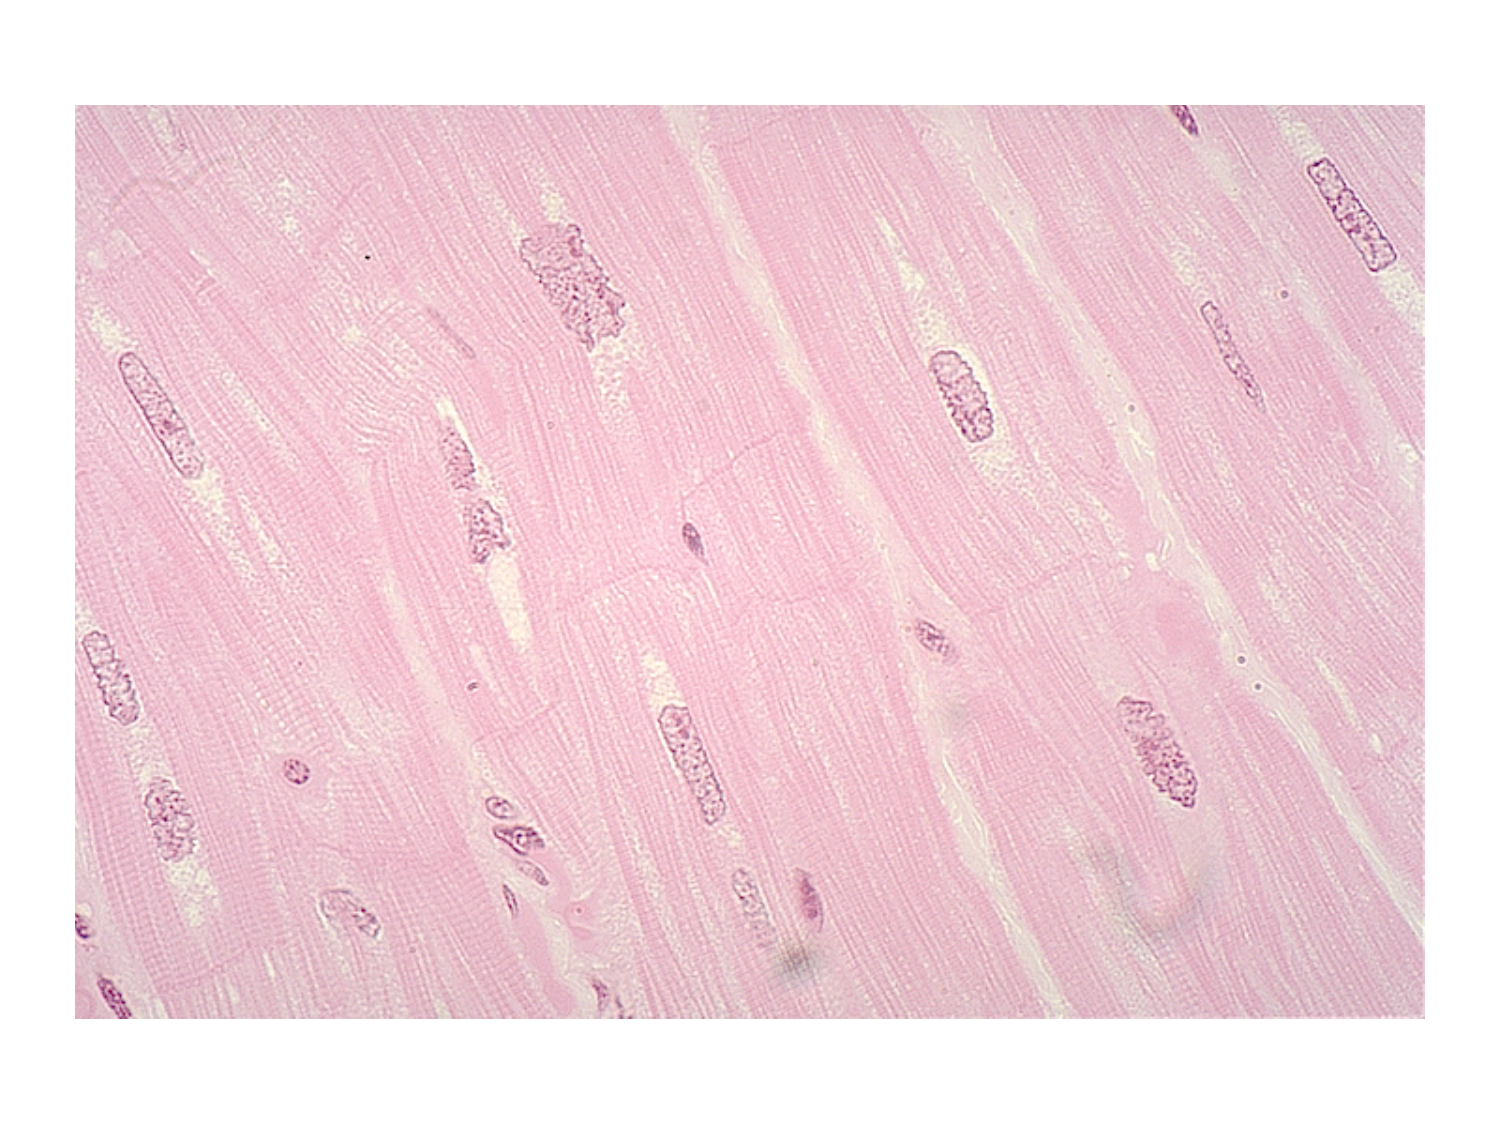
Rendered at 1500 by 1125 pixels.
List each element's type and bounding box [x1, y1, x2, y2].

picture [74, 105, 1426, 1020]
